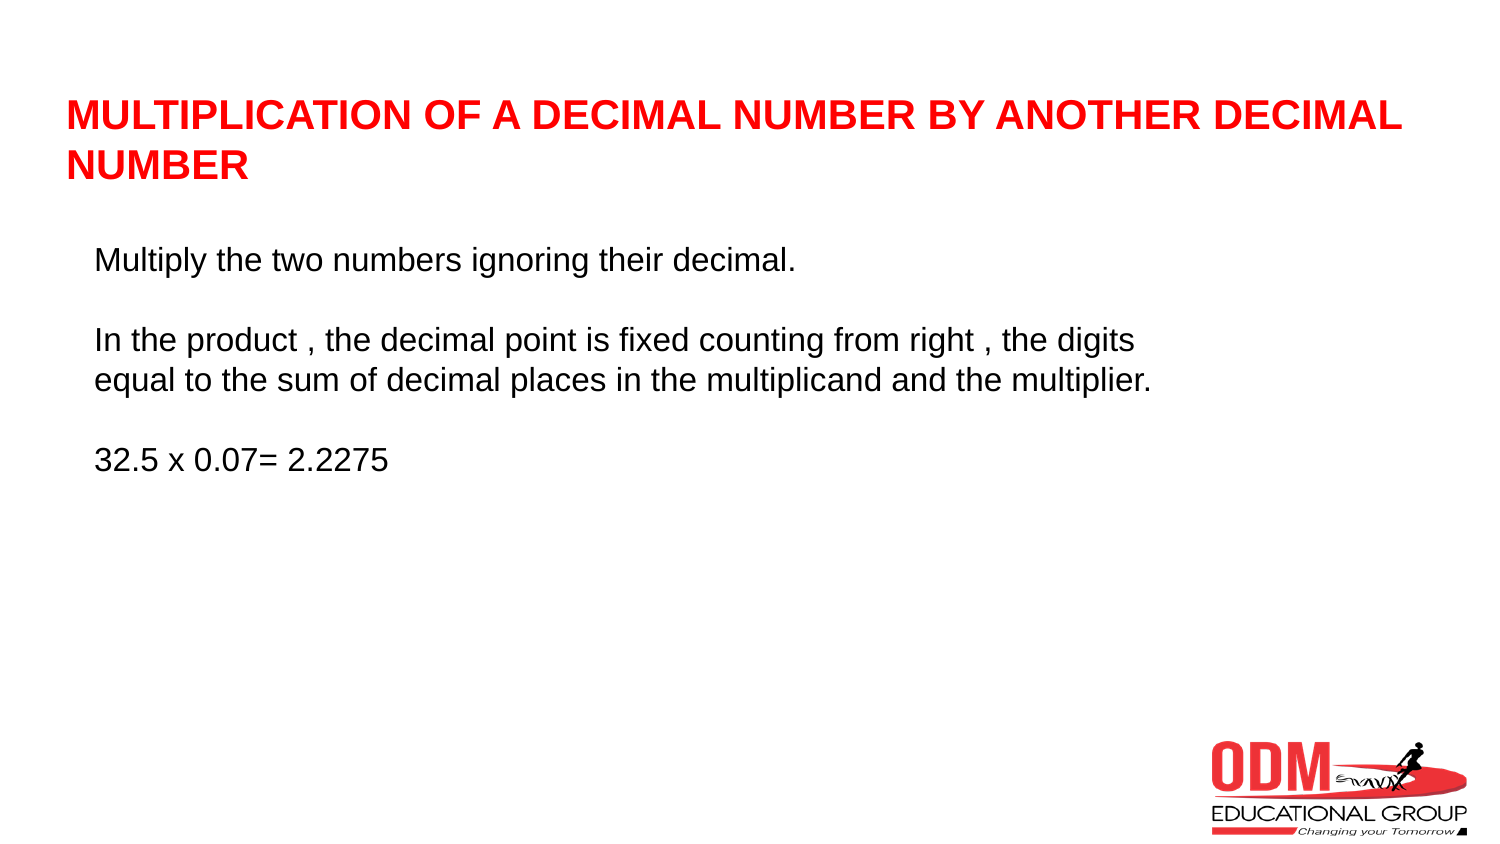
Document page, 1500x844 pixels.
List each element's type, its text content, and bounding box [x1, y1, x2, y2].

text_box Multiply the two numbers ignoring their decimal. In the product , the decimal point is fixed counting from right , the digits equal to the sum of decimal places in the multiplicand and the multiplier. 32.5 x 0.07= 2.2275 [79, 231, 1183, 486]
title MULTIPLICATION OF A DECIMAL NUMBER BY ANOTHER DECIMAL NUMBER [51, 72, 1449, 167]
picture [1212, 741, 1467, 836]
